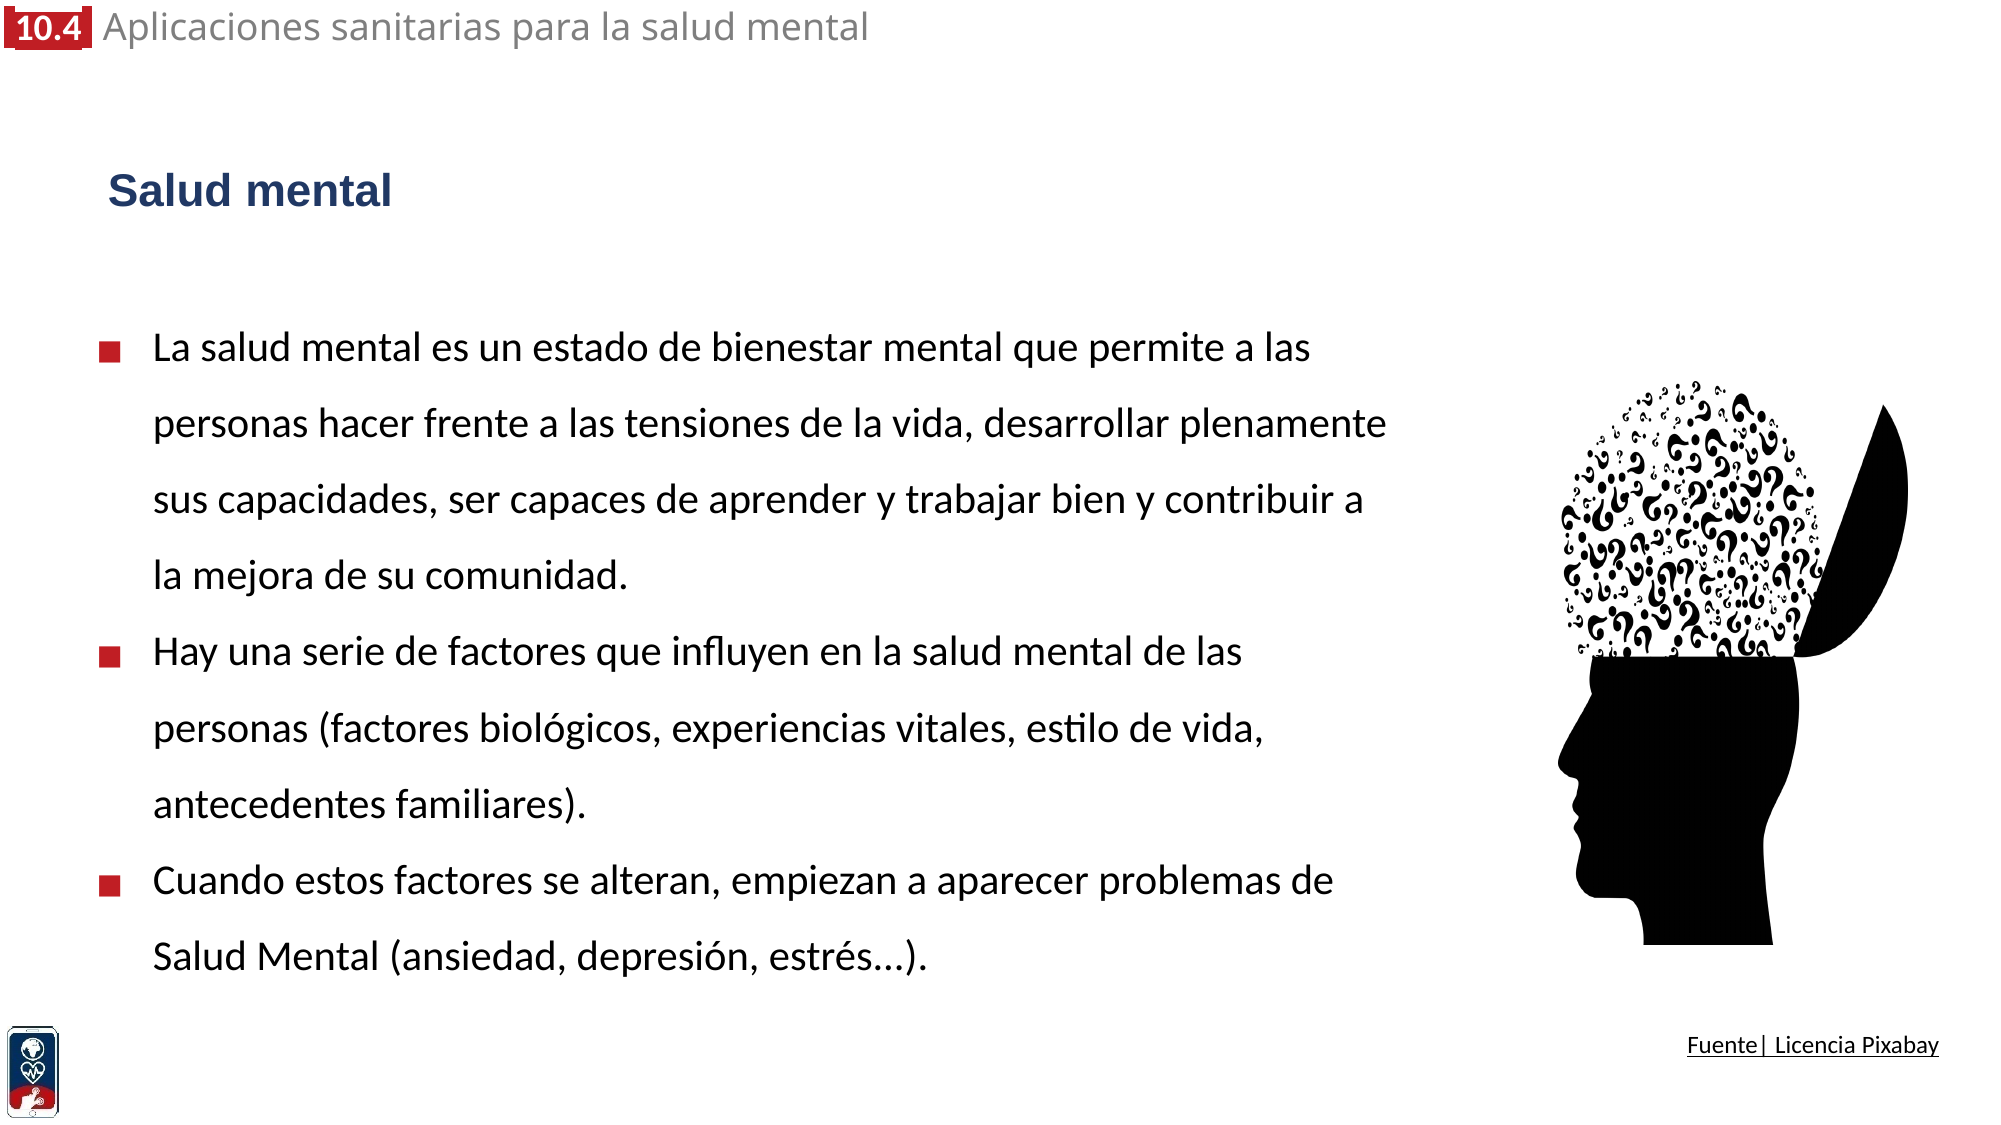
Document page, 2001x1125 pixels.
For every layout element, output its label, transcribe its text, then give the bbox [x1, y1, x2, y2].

title Salud mental [92, 138, 1908, 238]
picture [7, 1026, 59, 1118]
picture [1558, 381, 1908, 945]
list La salud mental es un estado de bienestar mental que permite a las personas hacer frente a las tensiones de la vida, desarrollar plenamente sus capacidades, ser capaces de aprender y trabajar bien y contribuir a la mejora de su comunidad. Hay una serie de factores que influyen en la salud mental de las personas (factores biológicos, experiencias vitales, estilo de vida, antecedentes familiares). Cuando estos factores se alteran, empiezan a aparecer problemas de Salud Mental (ansiedad, depresión, estrés...). [65, 285, 1418, 992]
text_box Fuente| Licencia Pixabay [1558, 1021, 1954, 1067]
